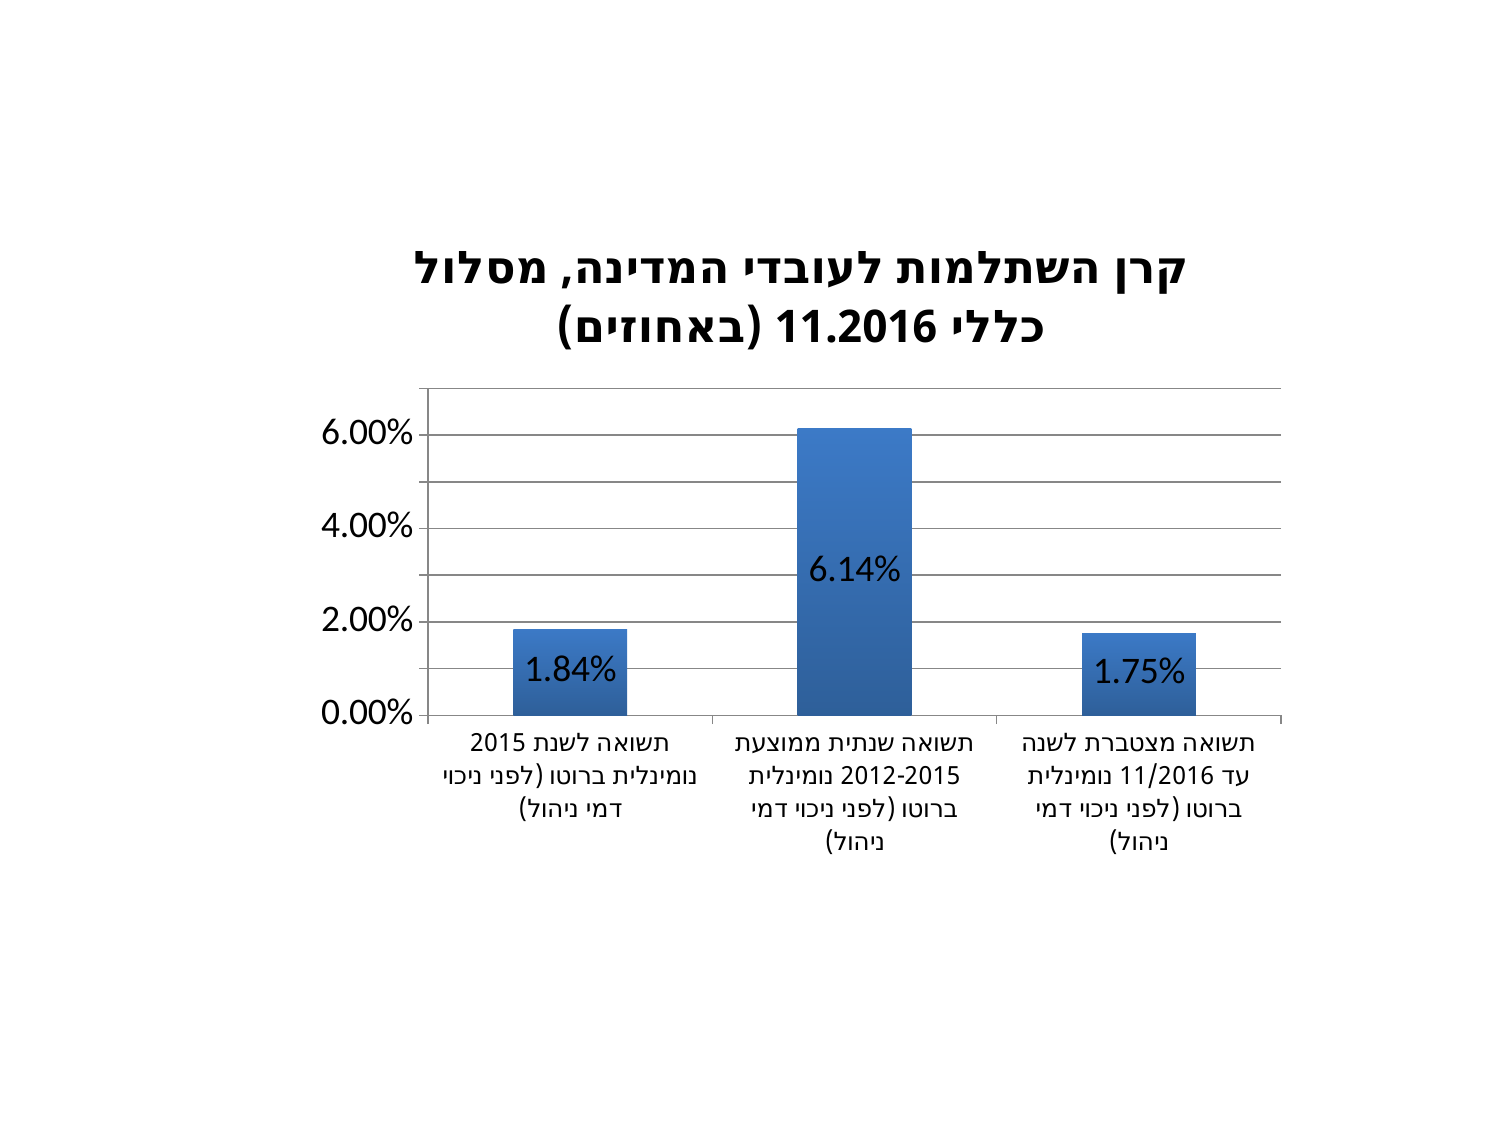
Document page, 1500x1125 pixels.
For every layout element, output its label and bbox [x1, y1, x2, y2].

chart [300, 207, 1302, 875]
